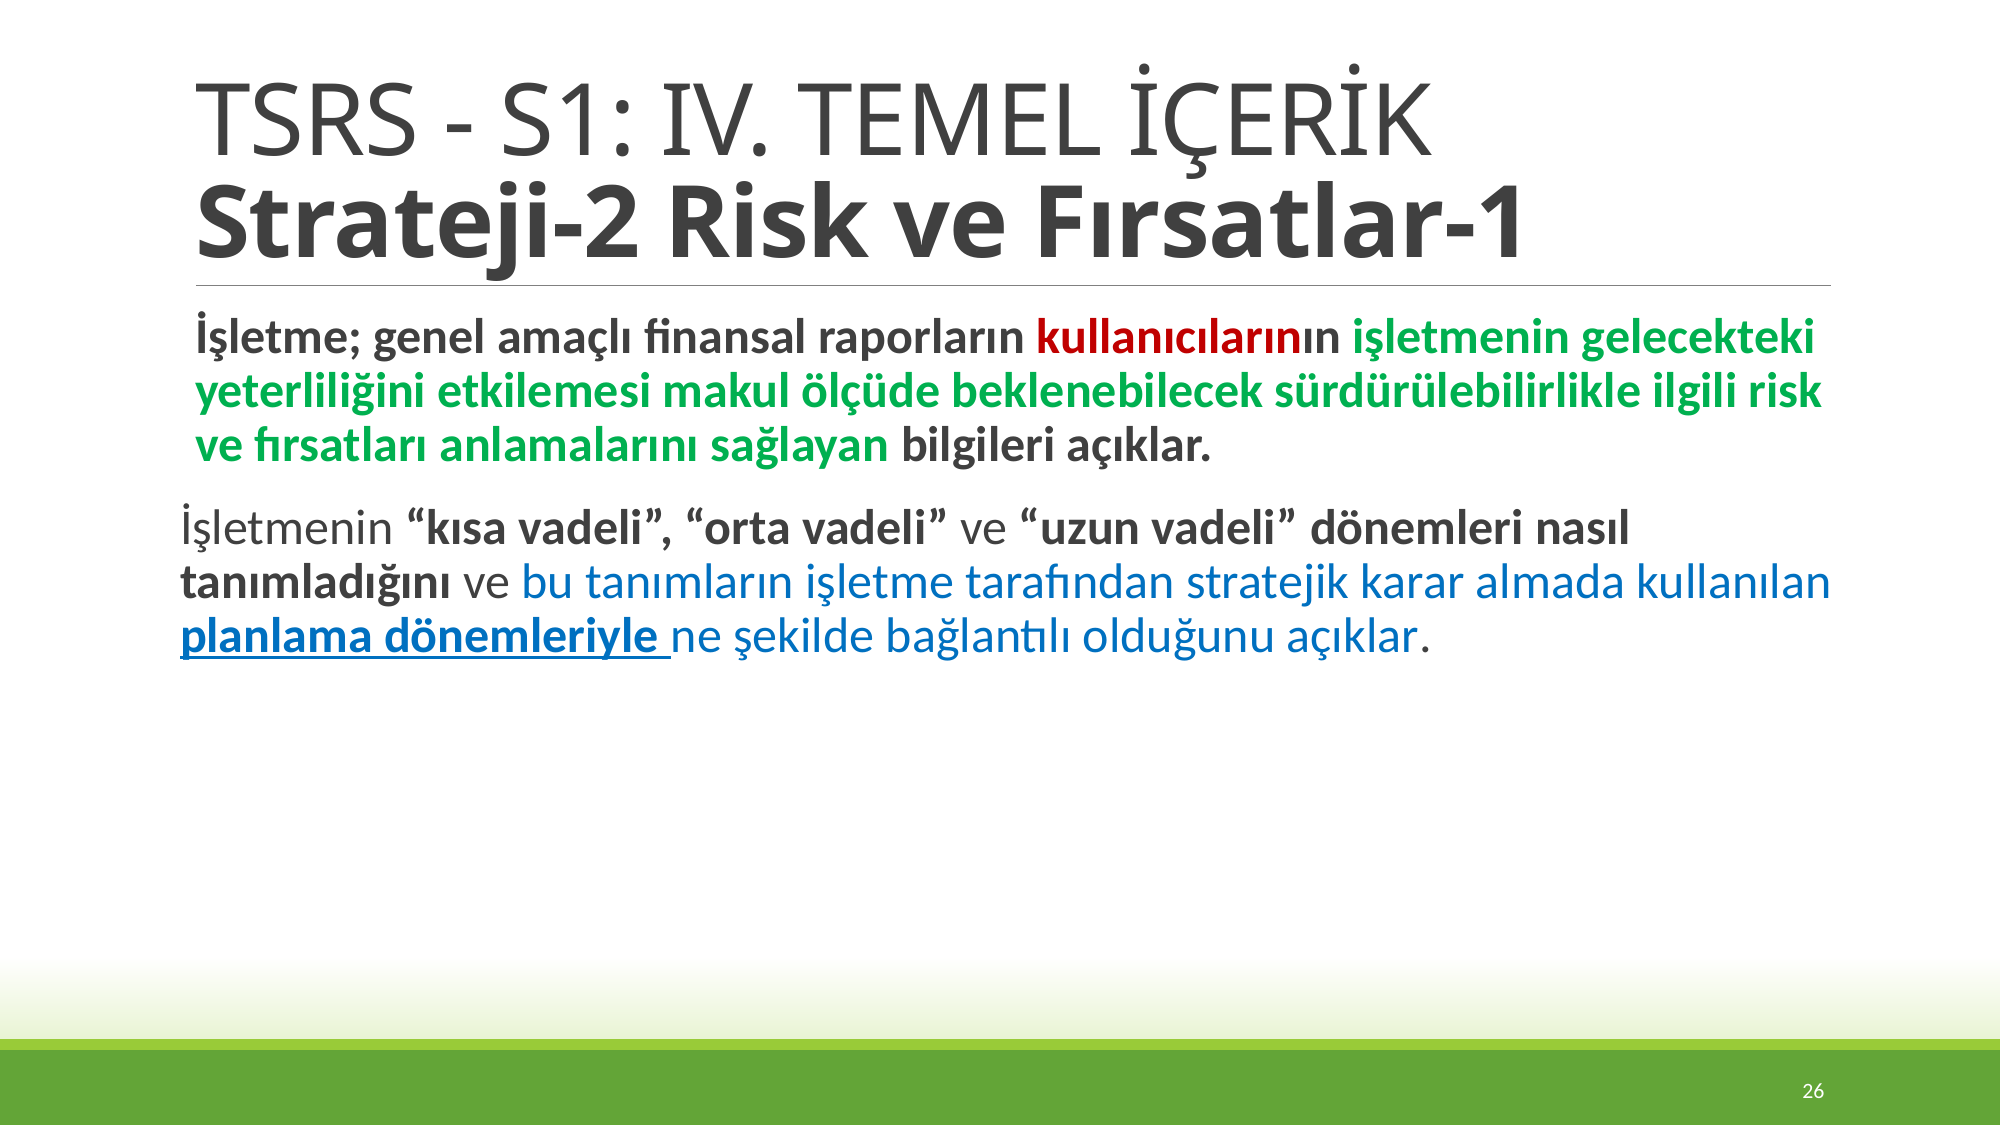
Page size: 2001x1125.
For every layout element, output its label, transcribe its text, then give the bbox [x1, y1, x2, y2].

slide_number 26 [1624, 1059, 1840, 1120]
title TSRS - S1: IV. TEMEL İÇERİK Strateji-2 Risk ve Fırsatlar-1 [180, 47, 1830, 285]
list İşletme; genel amaçlı finansal raporların kullanıcılarının işletmenin gelecekteki yeterliliğini etkilemesi makul ölçüde beklenebilecek sürdürülebilirlikle ilgili risk ve fırsatları anlamalarını sağlayan bilgileri açıklar. İşletmenin “kısa vadeli”, “orta vadeli” ve “uzun vadeli” dönemleri nasıl tanımladığını ve bu tanımların işletme tarafından stratejik karar almada kullanılan planlama dönemleriyle ne şekilde bağlantılı olduğunu açıklar. [180, 302, 1870, 1042]
